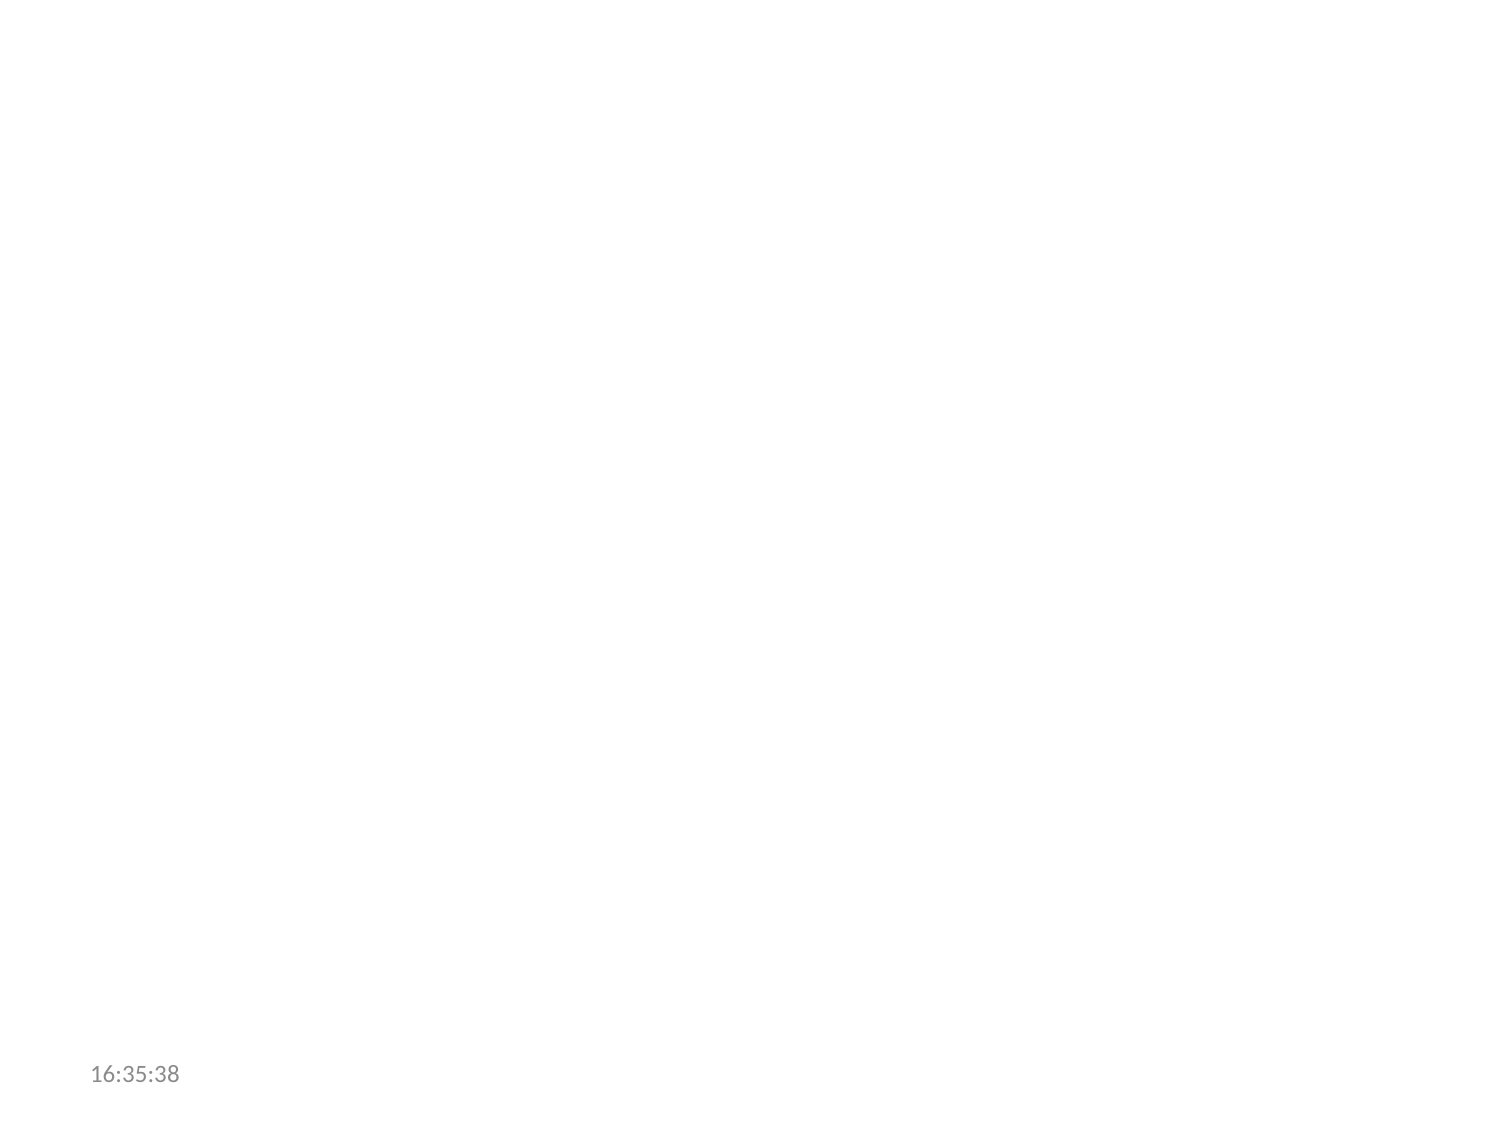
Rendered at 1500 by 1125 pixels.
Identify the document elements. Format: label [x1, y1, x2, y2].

slide_number [75, 1042, 425, 1103]
